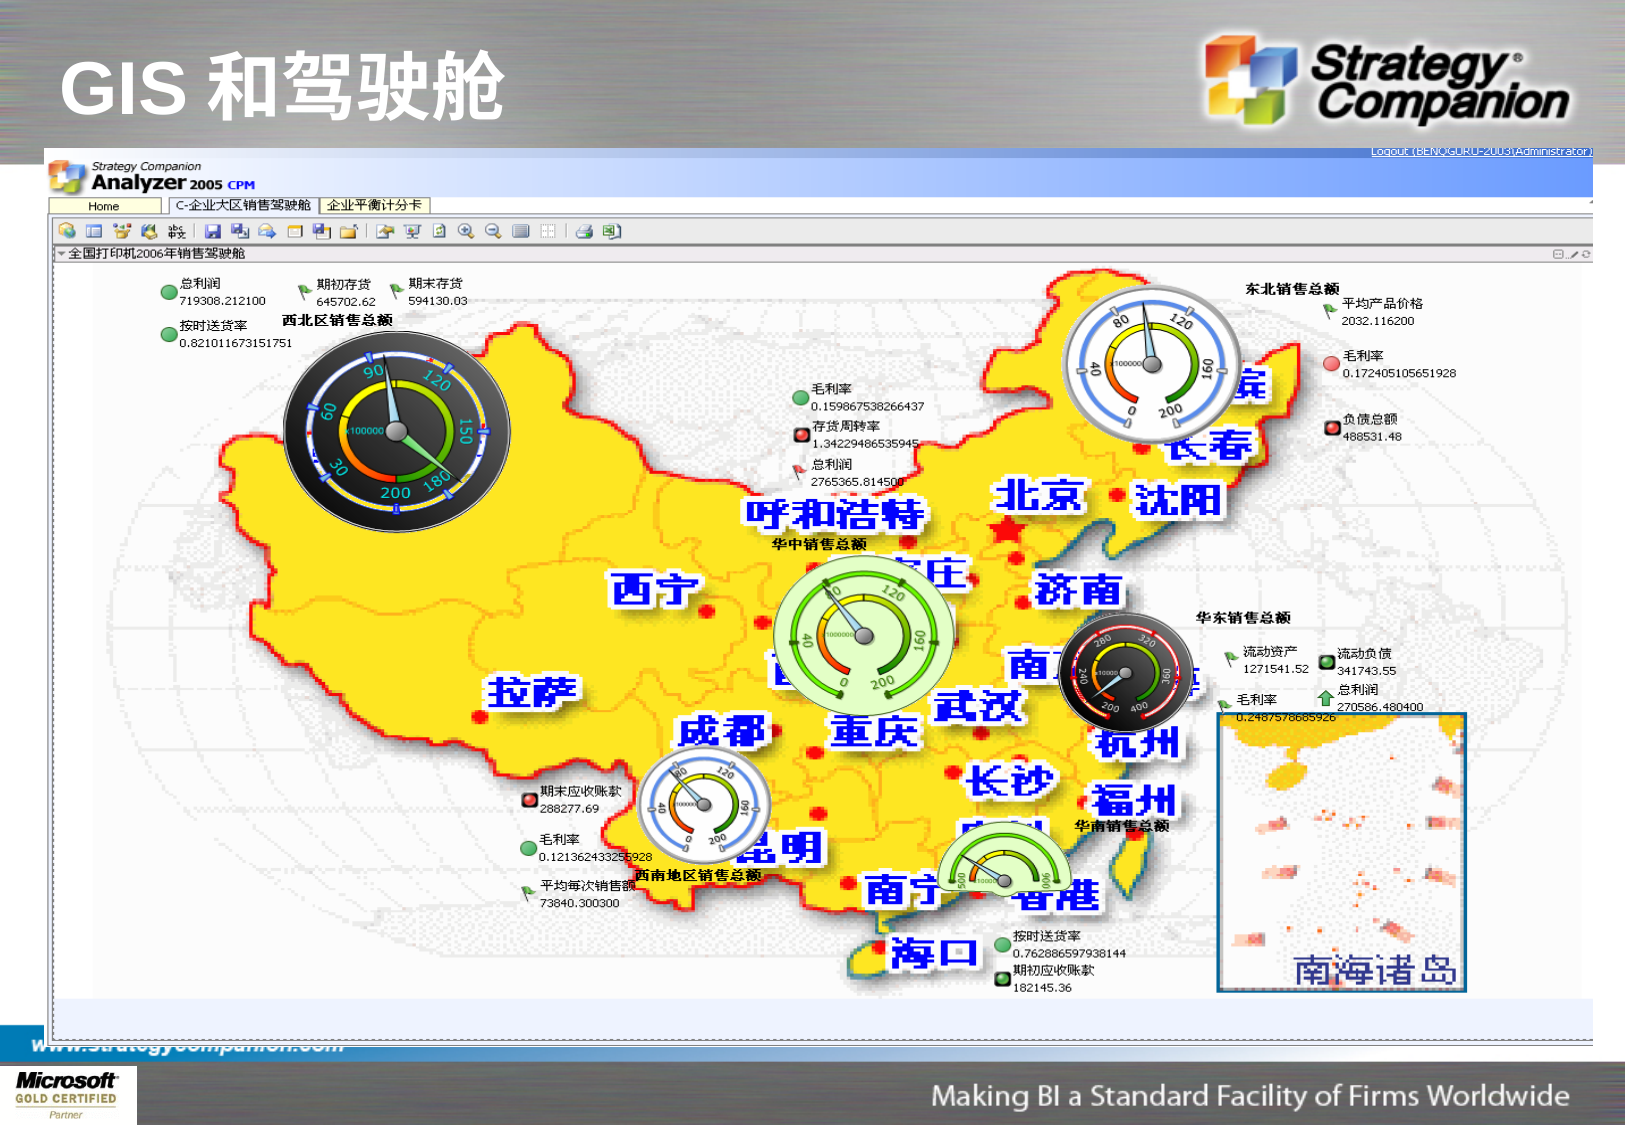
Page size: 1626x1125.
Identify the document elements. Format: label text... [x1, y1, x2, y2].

picture [0, 0, 1625, 1125]
title GIS和驾驶舱 [44, 6, 1210, 148]
